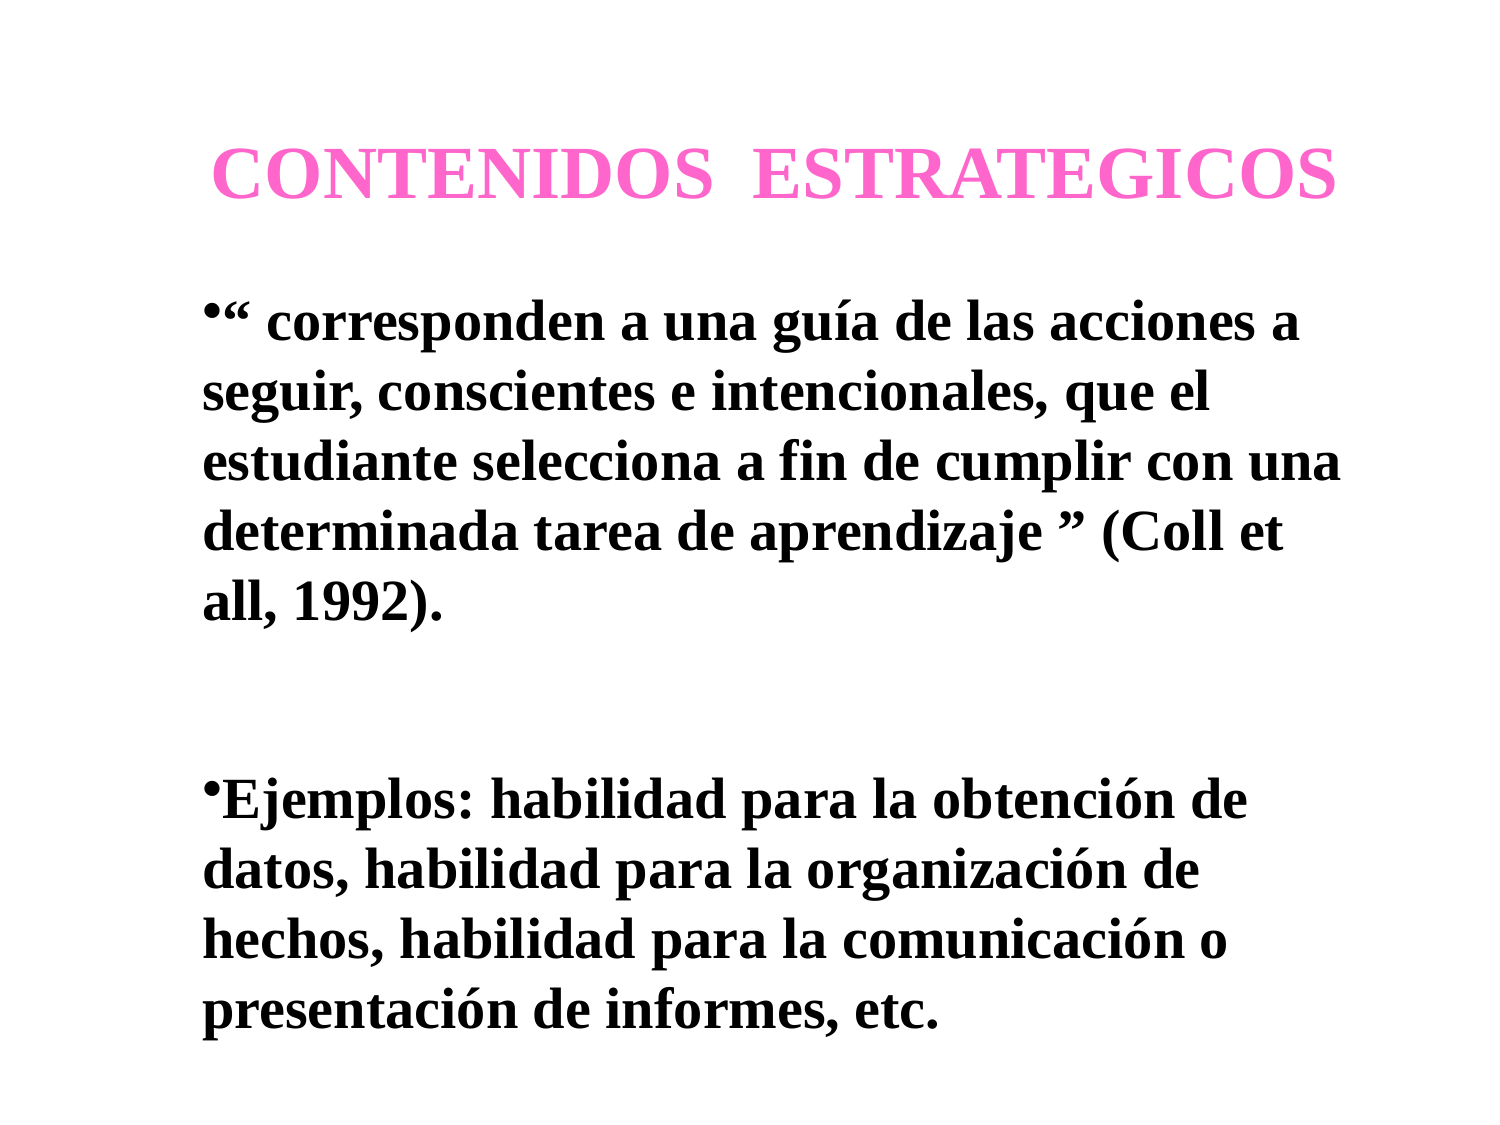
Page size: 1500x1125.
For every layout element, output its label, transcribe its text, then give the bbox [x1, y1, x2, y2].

text_box “ corresponden a una guía de las acciones a seguir, conscientes e intencionales, que el estudiante selecciona a fin de cumplir con una determinada tarea de aprendizaje ” (Coll et all, 1992). Ejemplos: habilidad para la obtención de datos, habilidad para la organización de hechos, habilidad para la comunicación o presentación de informes, etc. [187, 274, 1363, 1048]
title CONTENIDOS ESTRATEGICOS [137, 75, 1413, 263]
